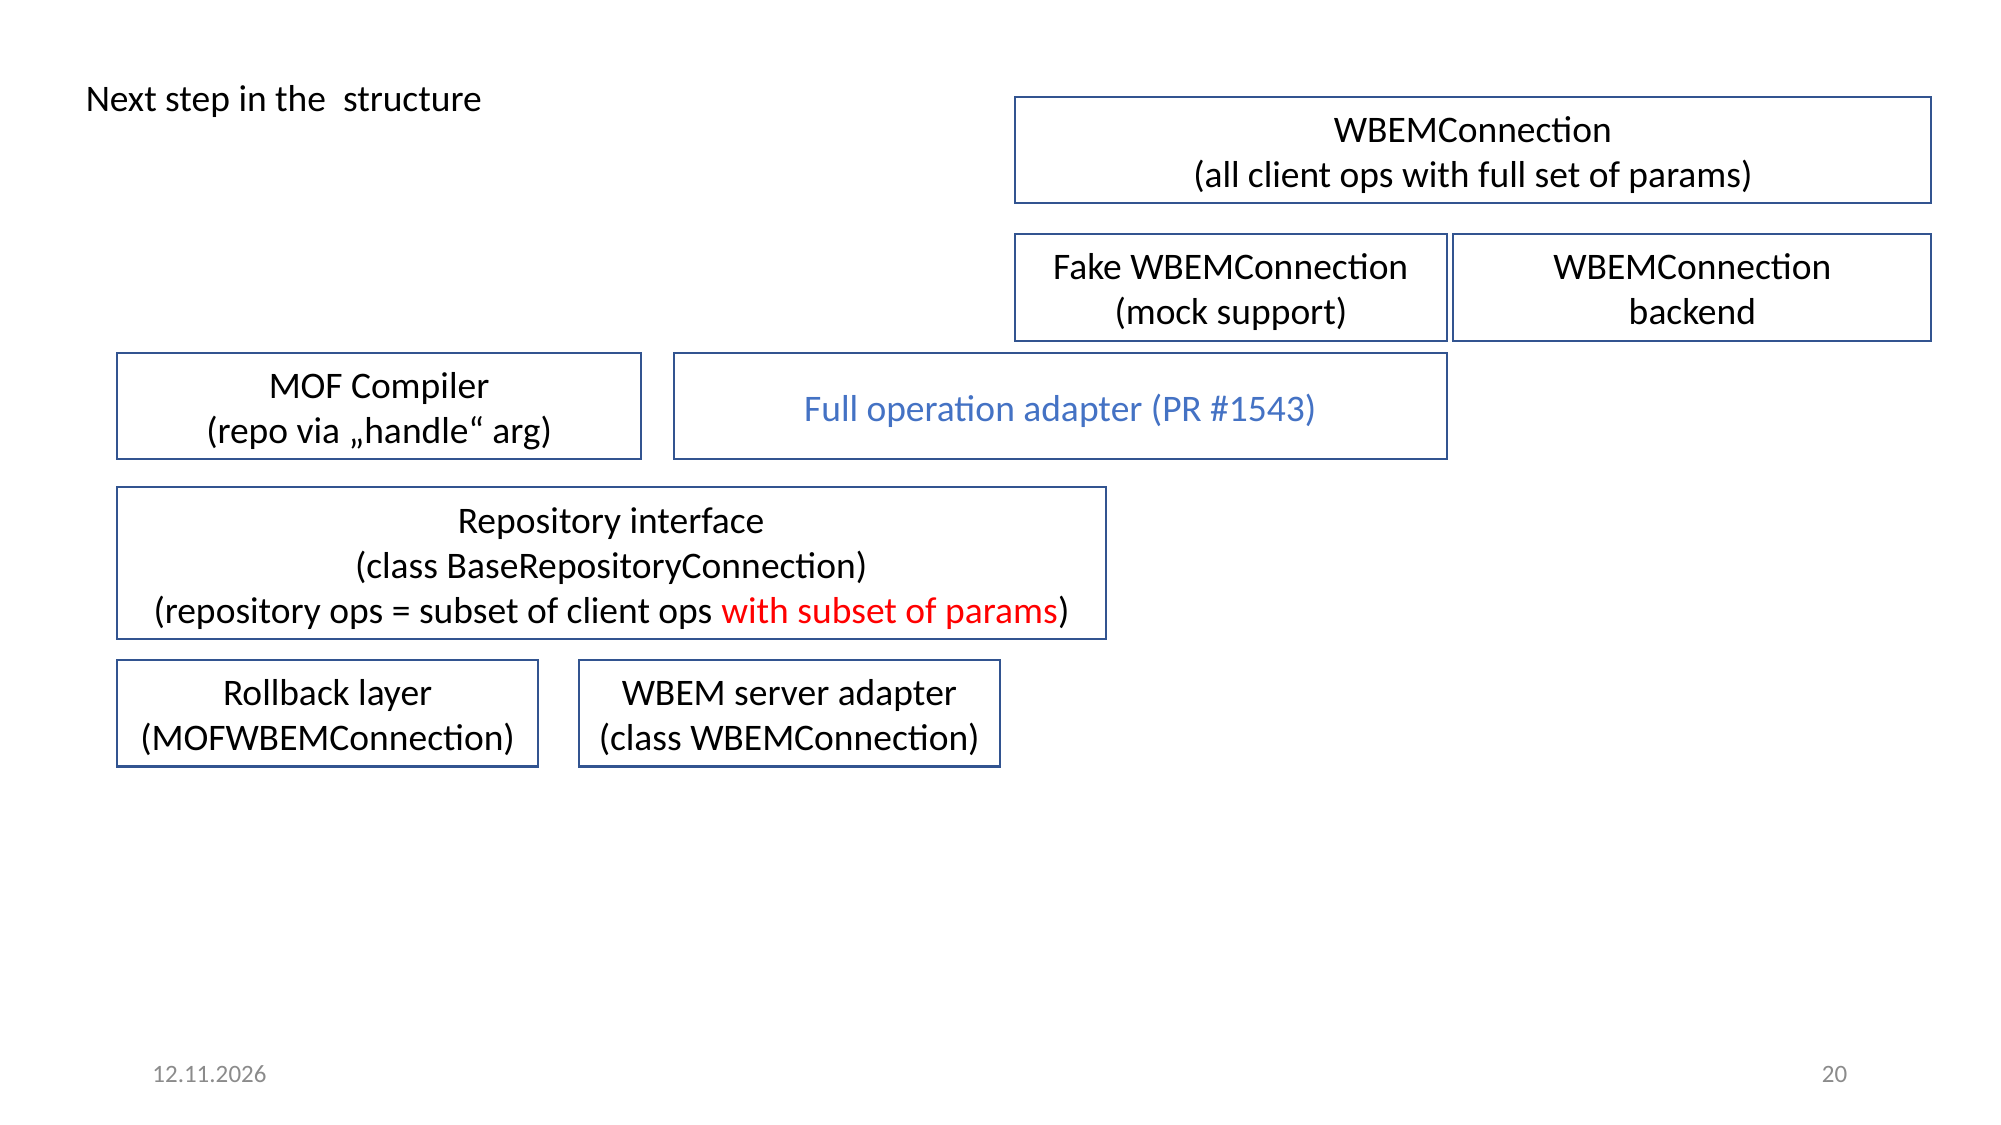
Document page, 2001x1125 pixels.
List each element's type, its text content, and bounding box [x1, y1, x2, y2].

text_box Full operation adapter (PR #1543) [673, 352, 1448, 460]
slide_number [137, 1042, 588, 1103]
text_box WBEM server adapter (class WBEMConnection) [578, 659, 1001, 768]
text_box Fake WBEMConnection (mock support) [1014, 233, 1448, 342]
text_box Next step in the structure [71, 66, 498, 127]
slide_number 20 [1412, 1042, 1863, 1103]
text_box WBEMConnection backend [1452, 233, 1932, 342]
text_box Rollback layer (MOFWBEMConnection) [116, 659, 539, 768]
text_box MOF Compiler (repo via „handle“ arg) [116, 352, 642, 460]
text_box Repository interface (class BaseRepositoryConnection) (repository ops = subset of client ops with subset of params) [116, 486, 1107, 640]
text_box WBEMConnection (all client ops with full set of params) [1014, 96, 1932, 204]
